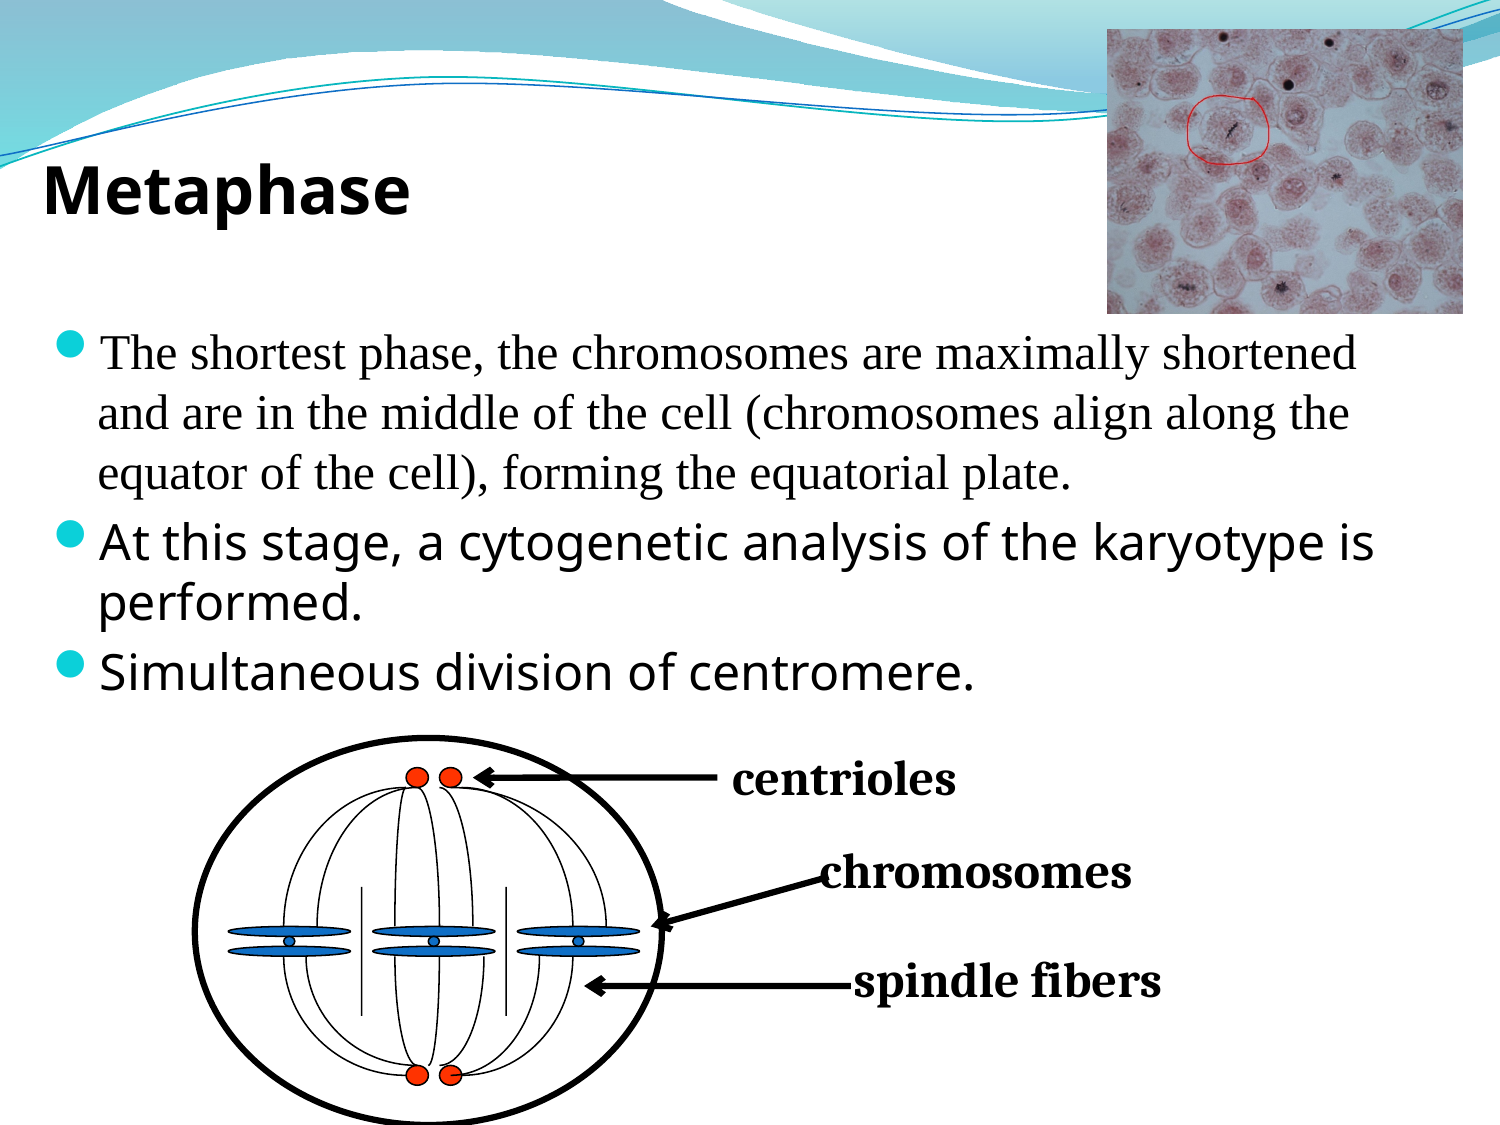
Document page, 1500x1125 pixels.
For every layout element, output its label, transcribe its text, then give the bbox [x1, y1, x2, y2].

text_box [194, 330, 1164, 1125]
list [1107, 28, 1463, 314]
title Metaphase [41, 101, 1100, 228]
list The shortest phase, the chromosomes are maximally shortened and are in the middle of the cell (chromosomes align along the equator of the cell), forming the equatorial plate. At this stage, a cytogenetic analysis of the karyotype is performed. Simultaneous division of centromere. [37, 312, 1417, 1075]
